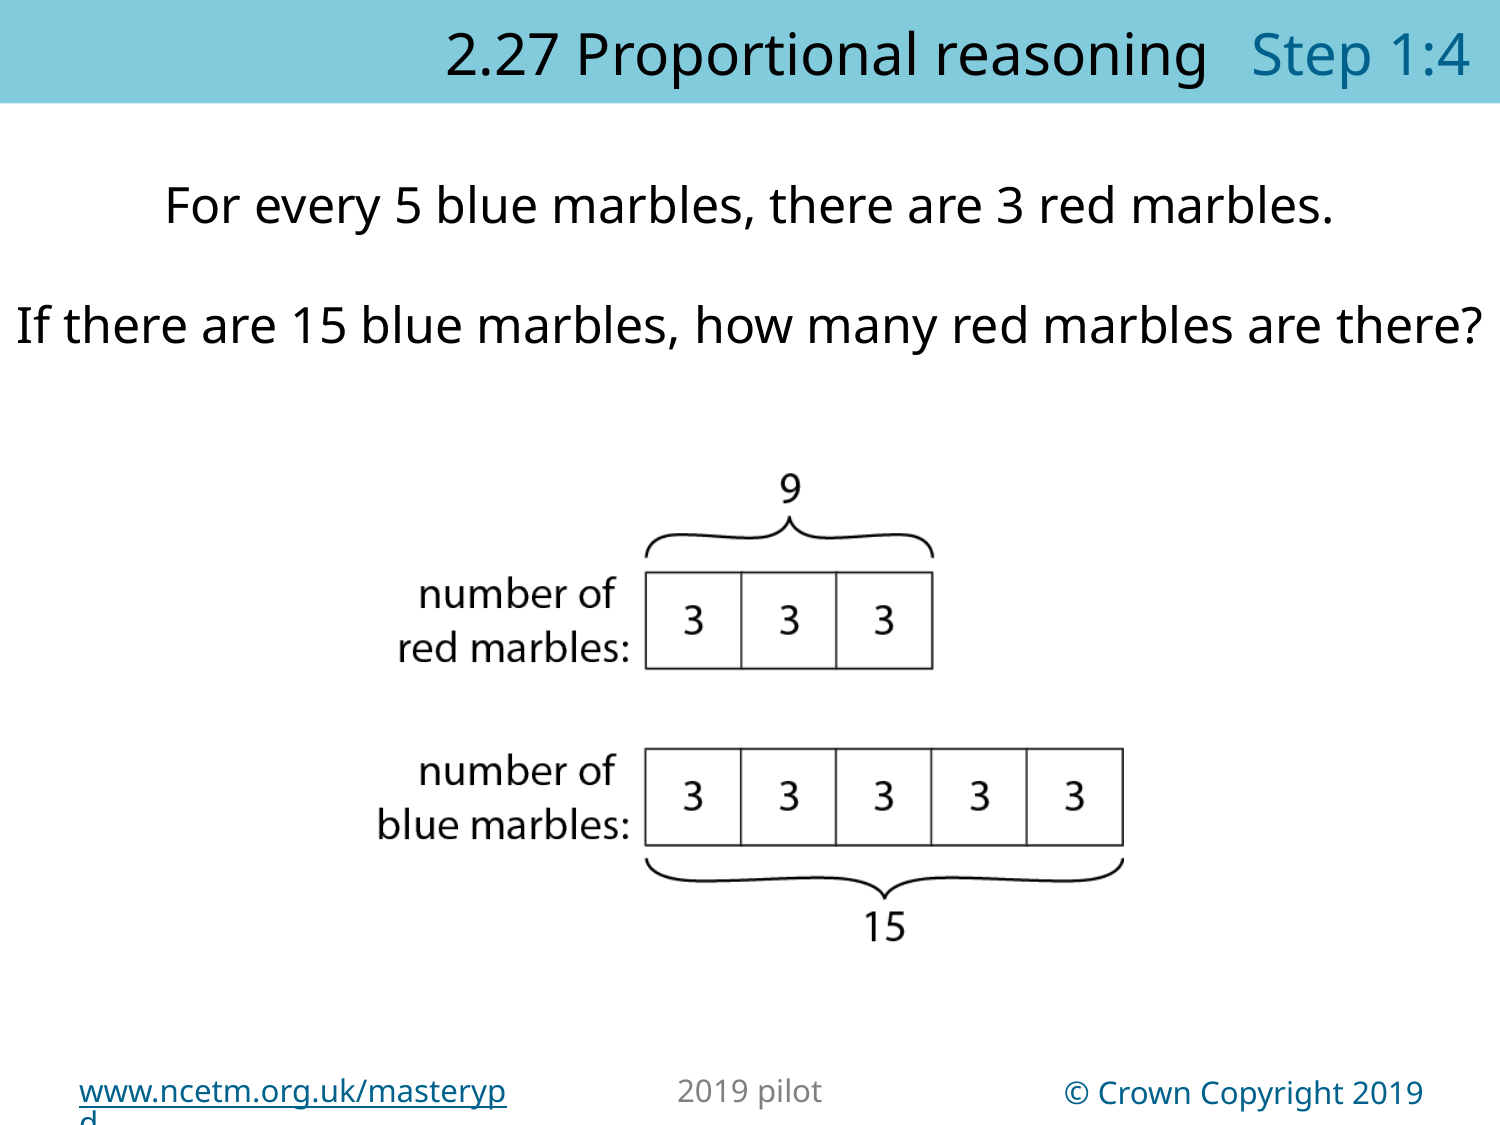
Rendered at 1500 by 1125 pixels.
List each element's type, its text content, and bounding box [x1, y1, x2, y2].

text_box If there are 15 blue marbles, how many red marbles are there? [1, 286, 1499, 361]
text_box For every 5 blue marbles, there are 3 red marbles. [149, 165, 1351, 241]
list 2.27 Proportional reasoning Step 1:4 [0, 0, 1500, 104]
picture [376, 441, 1124, 1018]
